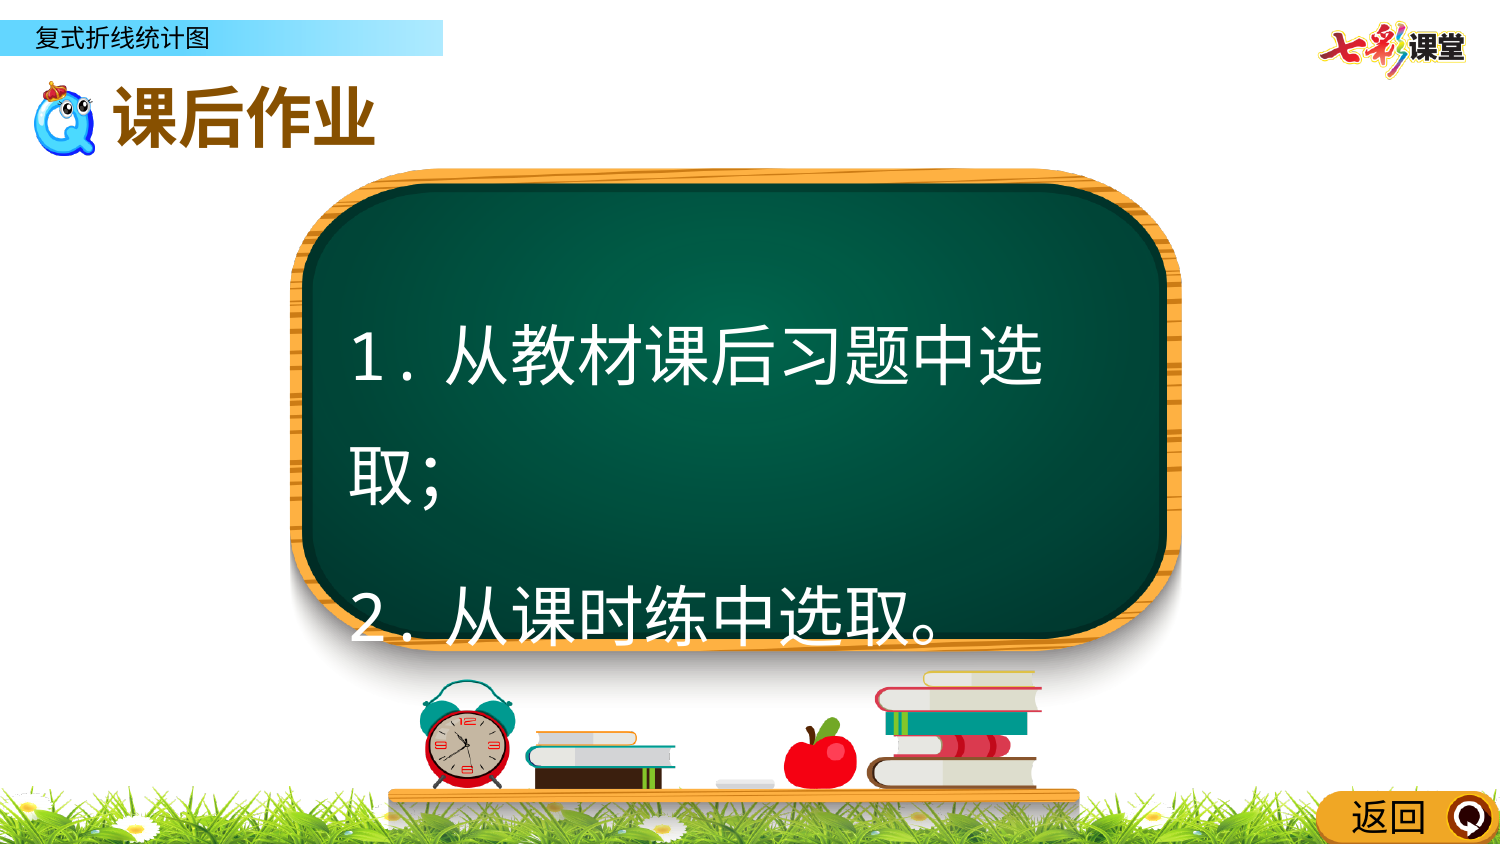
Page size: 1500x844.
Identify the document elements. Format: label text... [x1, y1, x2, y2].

picture [1316, 20, 1468, 80]
picture [34, 80, 96, 157]
text_box 课后作业 [100, 69, 404, 161]
picture [0, 168, 1500, 844]
